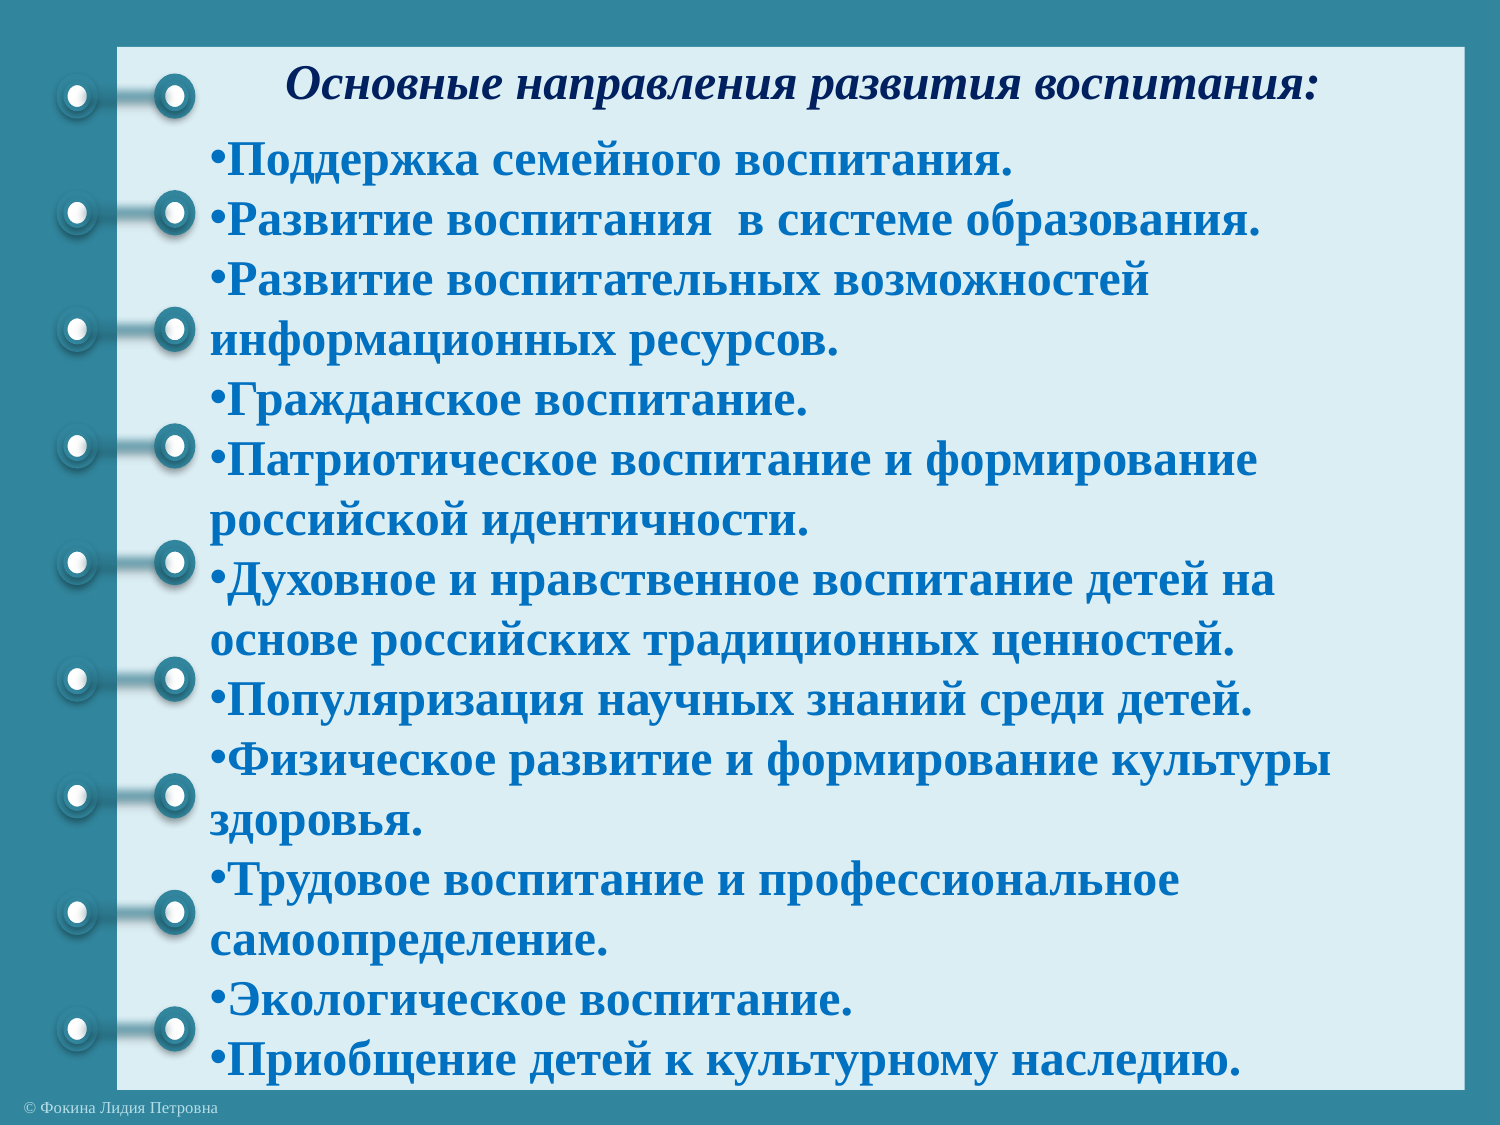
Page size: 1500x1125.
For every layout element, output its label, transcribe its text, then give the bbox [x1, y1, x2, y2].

text_box Поддержка семейного воспитания. Развитие воспитания в системе образования. Развитие воспитательных возможностей информационных ресурсов. Гражданское воспитание. Патриотическое воспитание и формирование российской идентичности. Духовное и нравственное воспитание детей на основе российских традиционных ценностей. Популяризация научных знаний среди детей. Физическое развитие и формирование культуры здоровья. Трудовое воспитание и профессиональное самоопределение. Экологическое воспитание. Приобщение детей к культурному наследию. [194, 118, 1452, 1094]
text_box Основные направления развития воспитания: [230, 42, 1376, 118]
